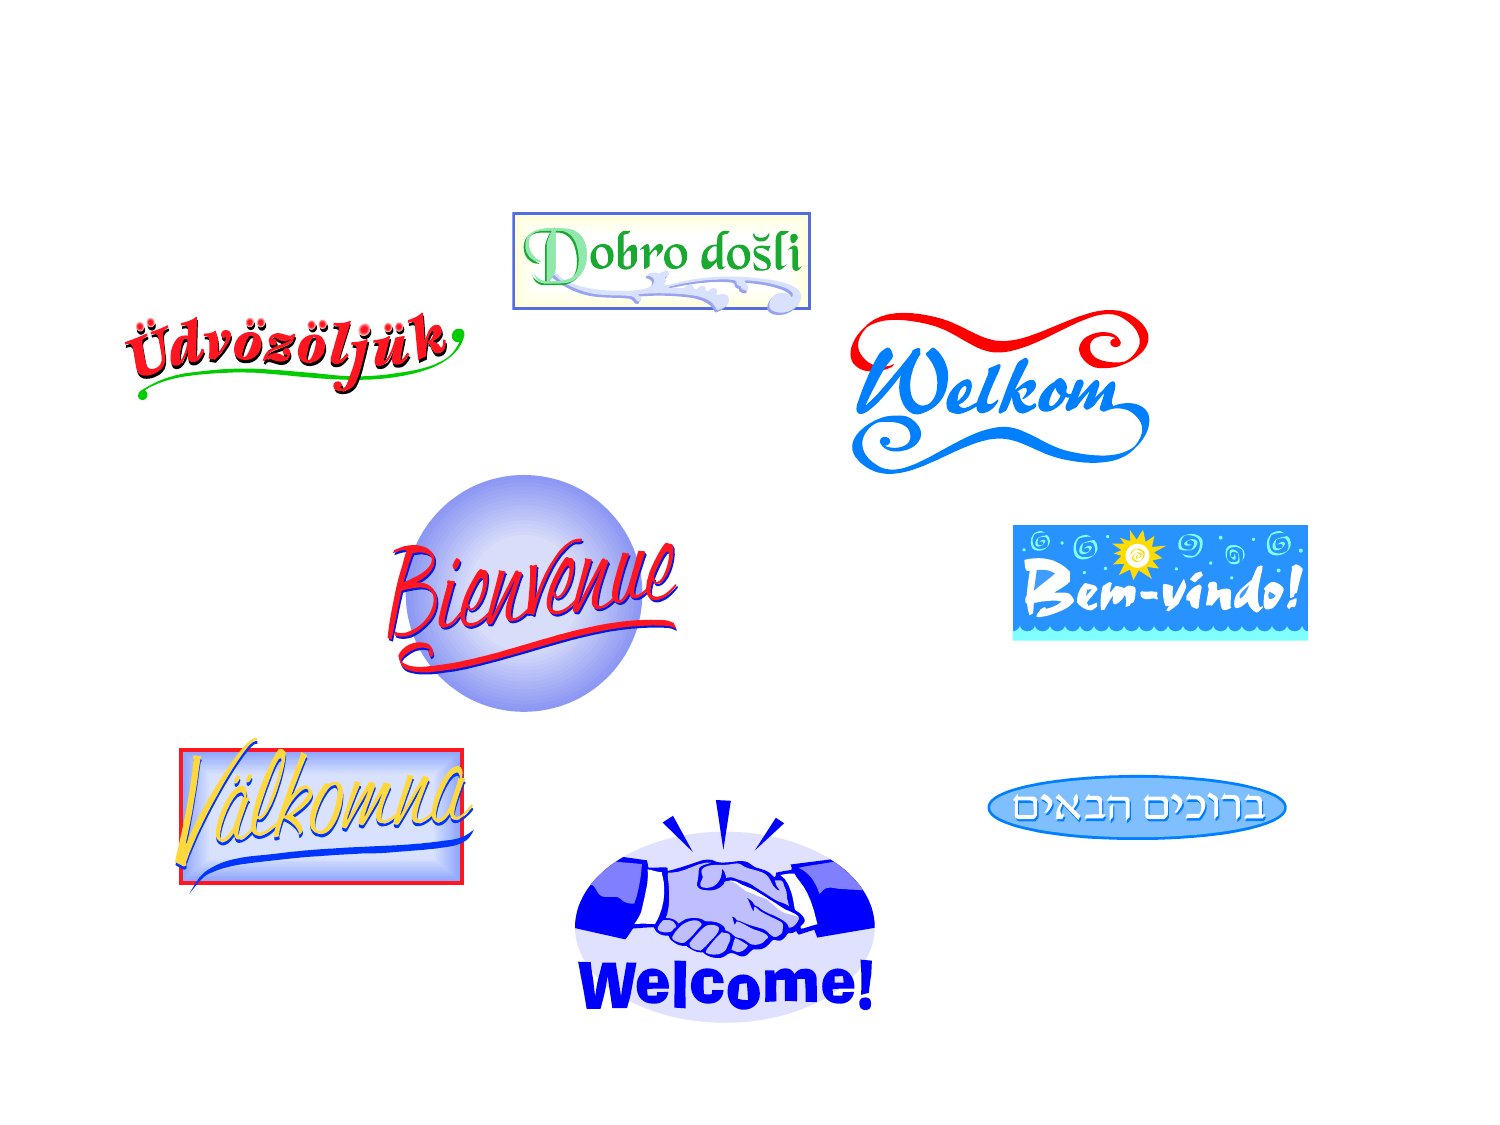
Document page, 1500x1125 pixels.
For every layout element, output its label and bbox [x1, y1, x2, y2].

picture [174, 737, 475, 894]
list [387, 474, 679, 713]
picture [124, 312, 465, 401]
picture [574, 799, 875, 1023]
picture [849, 299, 1151, 484]
picture [1012, 524, 1309, 641]
picture [987, 774, 1287, 841]
picture [512, 212, 811, 316]
